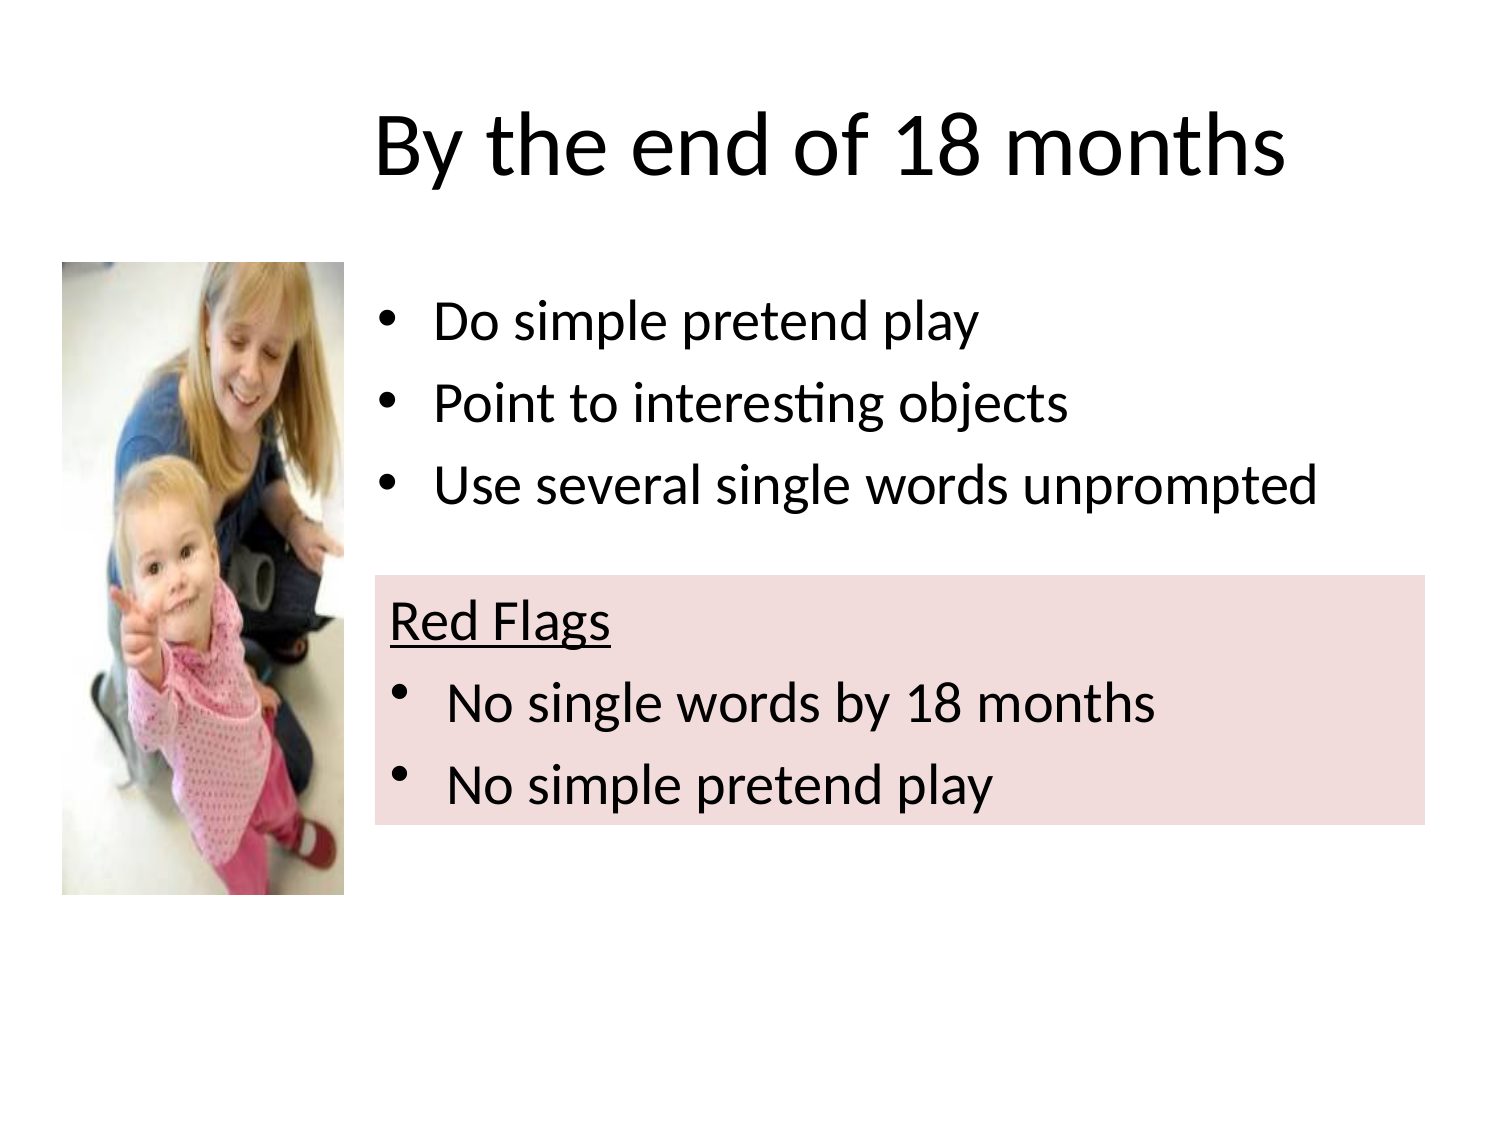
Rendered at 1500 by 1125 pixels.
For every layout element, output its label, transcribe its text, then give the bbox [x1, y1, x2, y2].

text_box Red Flags No single words by 18 months No simple pretend play [374, 575, 1425, 825]
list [62, 262, 344, 895]
list Do simple pretend play Point to interesting objects Use several single words unprompted [362, 275, 1438, 588]
title By the end of 18 months [237, 45, 1425, 233]
